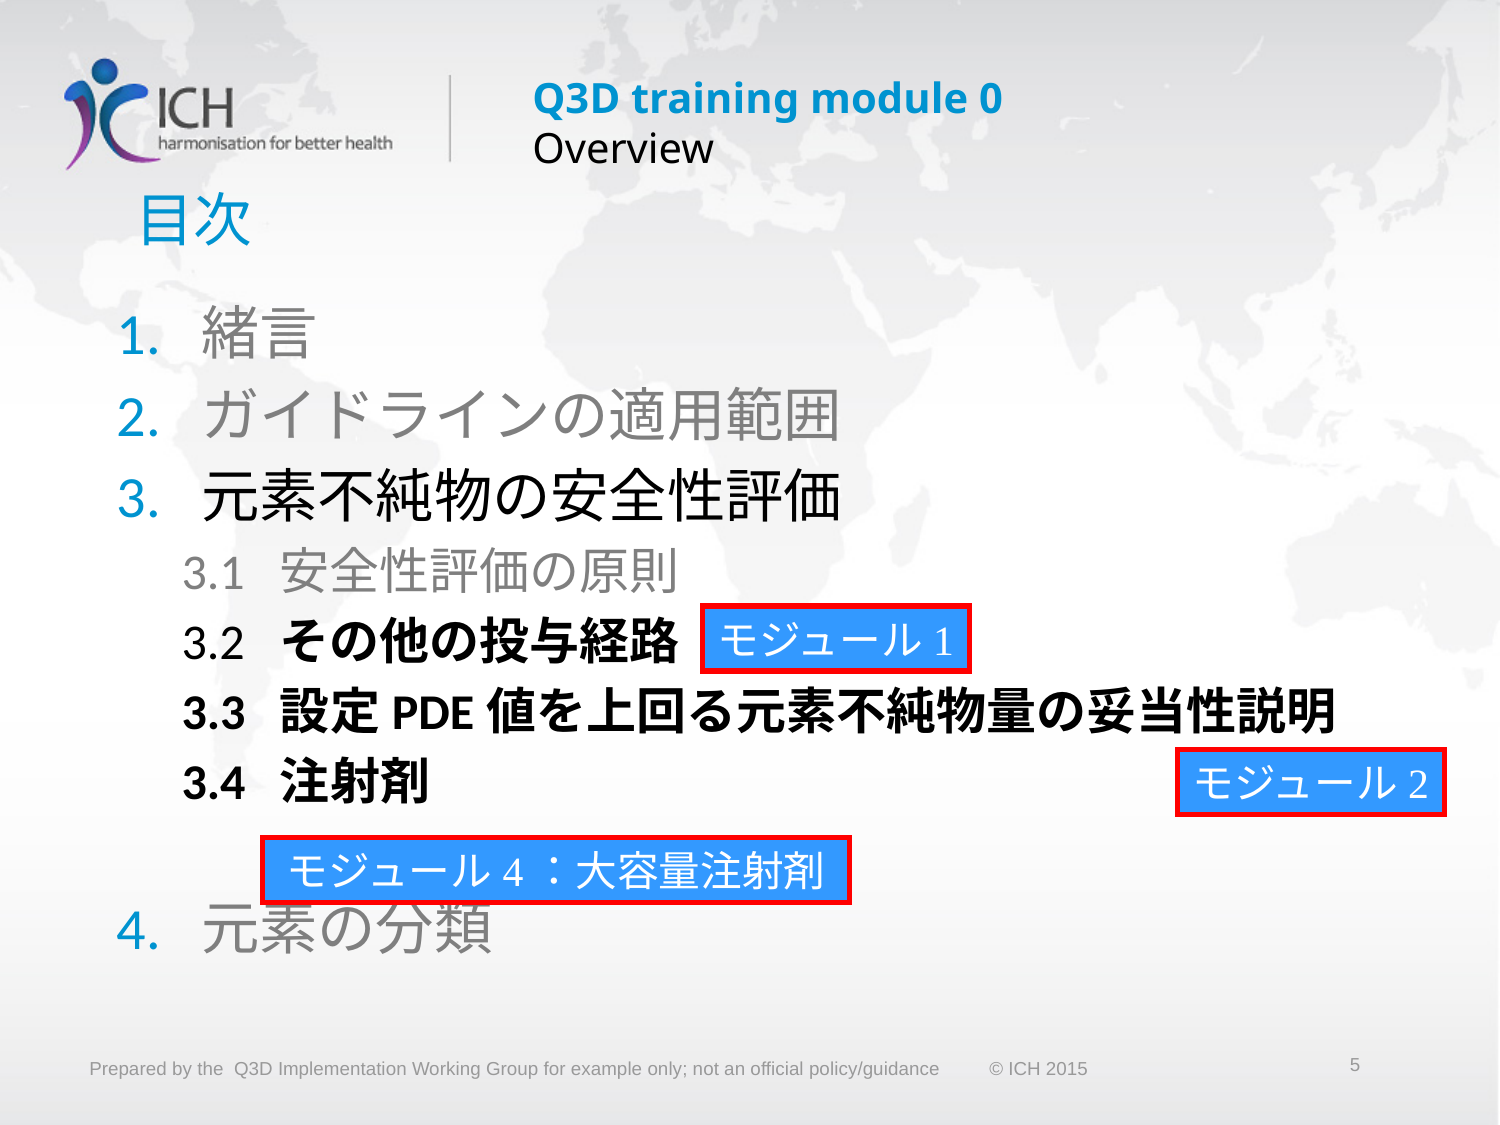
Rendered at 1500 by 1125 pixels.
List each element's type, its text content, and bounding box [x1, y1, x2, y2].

text_box モジュール4：大容量注射剤 [262, 837, 850, 903]
picture [0, 0, 1500, 1125]
title 目次 [87, 174, 300, 263]
text_box モジュール2 [1177, 749, 1445, 815]
list 1. 緒言 2. ガイドラインの適用範囲 3. 元素不純物の安全性評価 3.1 安全性評価の原則 3.2 その他の投与経路 3.3 設定PDE値を上回る元素不純物量の妥当性説明 3.4 注射剤 4. 元素の分類 [101, 288, 1474, 1031]
text_box モジュール1 [702, 605, 970, 671]
